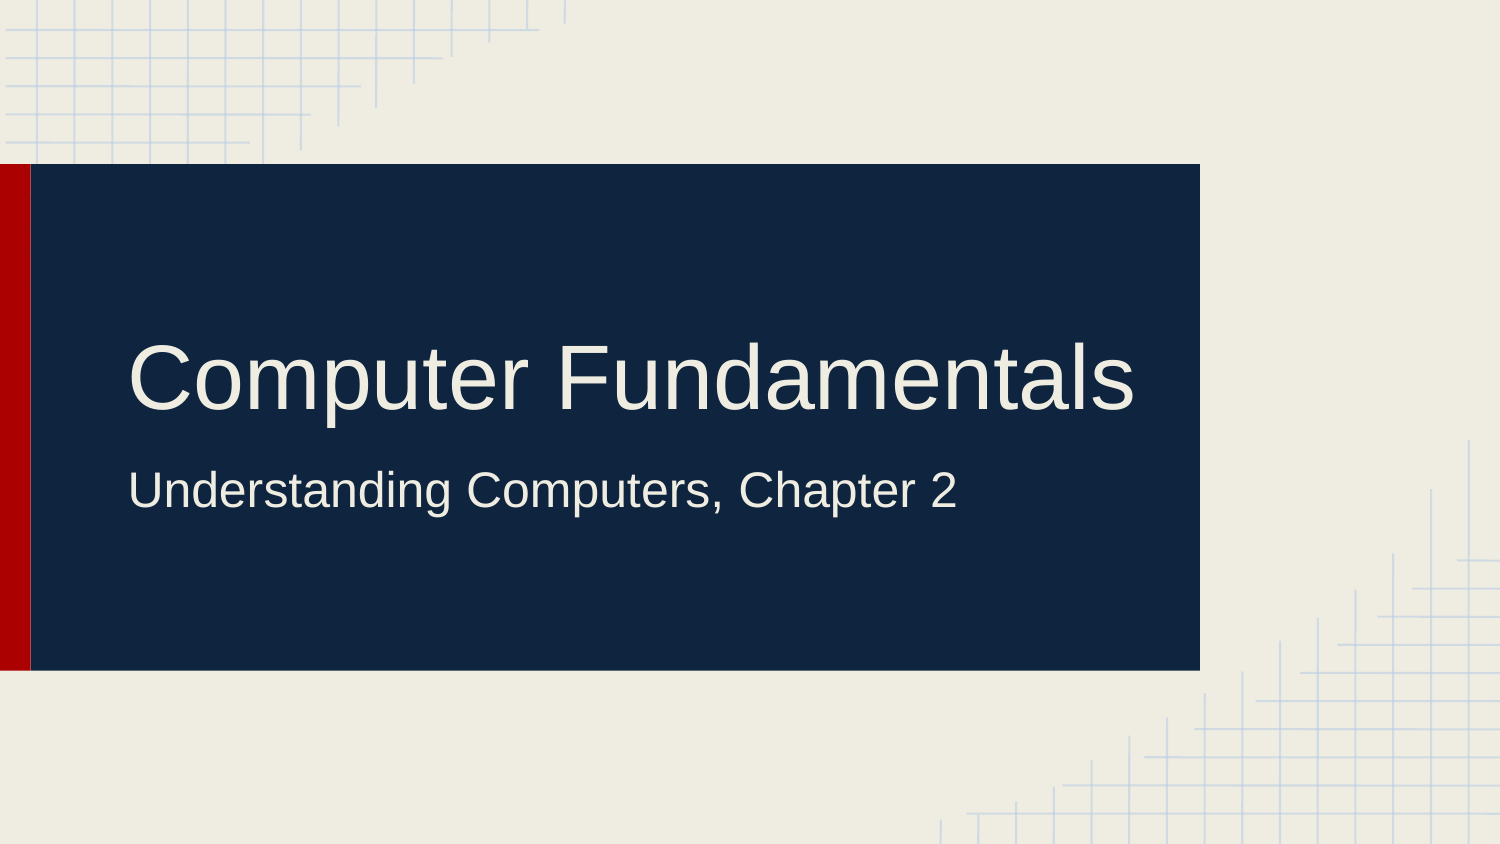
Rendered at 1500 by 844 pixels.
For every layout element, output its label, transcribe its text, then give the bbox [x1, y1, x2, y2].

subtitle Understanding Computers, Chapter 2 [112, 442, 1163, 554]
title Computer Fundamentals [112, 278, 1163, 442]
